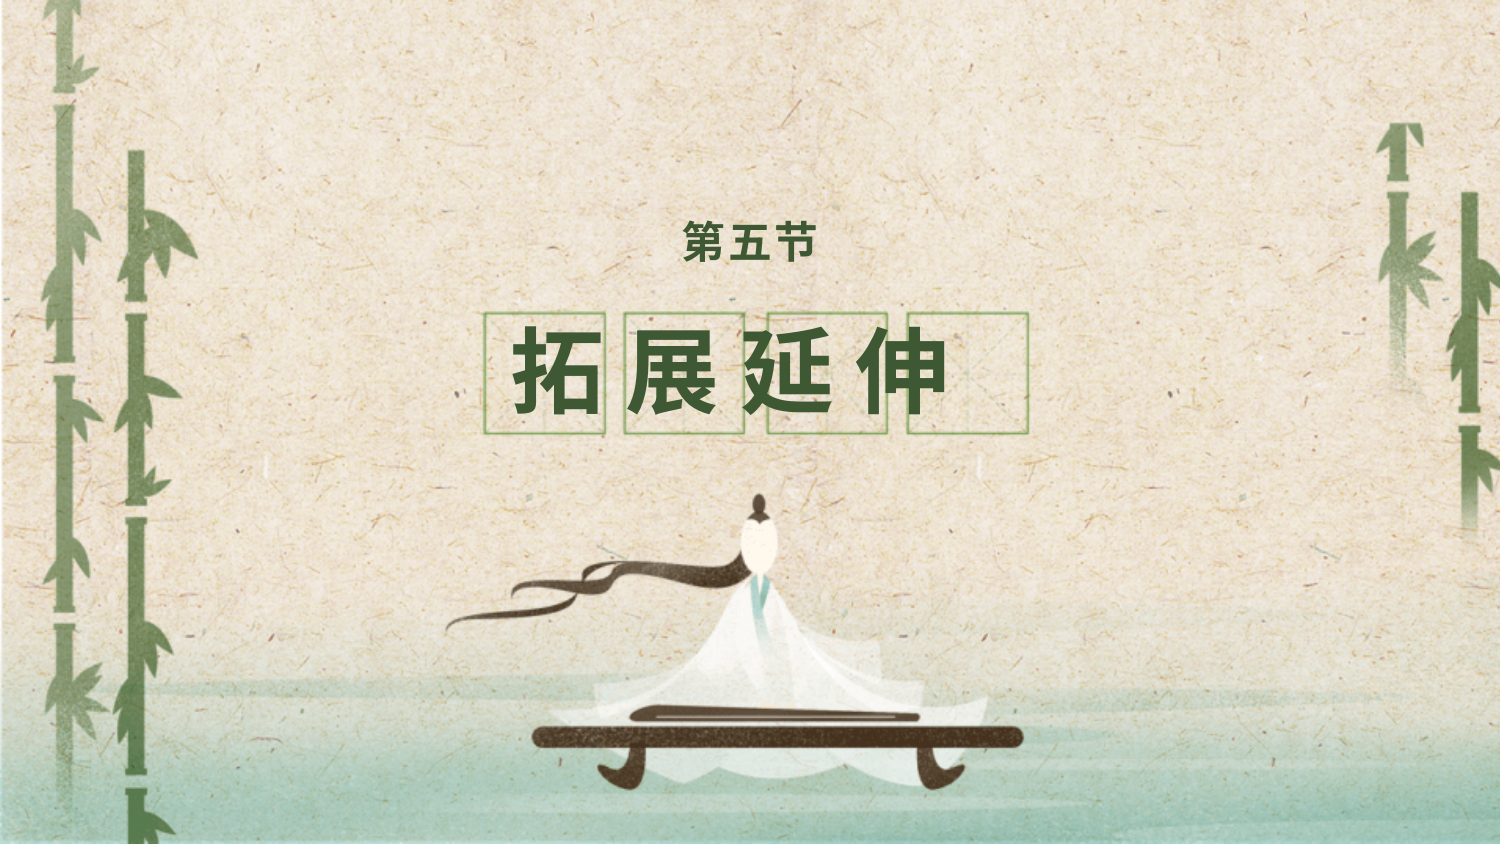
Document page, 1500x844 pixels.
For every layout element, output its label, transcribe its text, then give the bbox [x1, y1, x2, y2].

text_box 第五节 [669, 209, 831, 273]
text_box 拓 展 延 伸 [499, 306, 961, 431]
picture [0, 0, 1500, 844]
